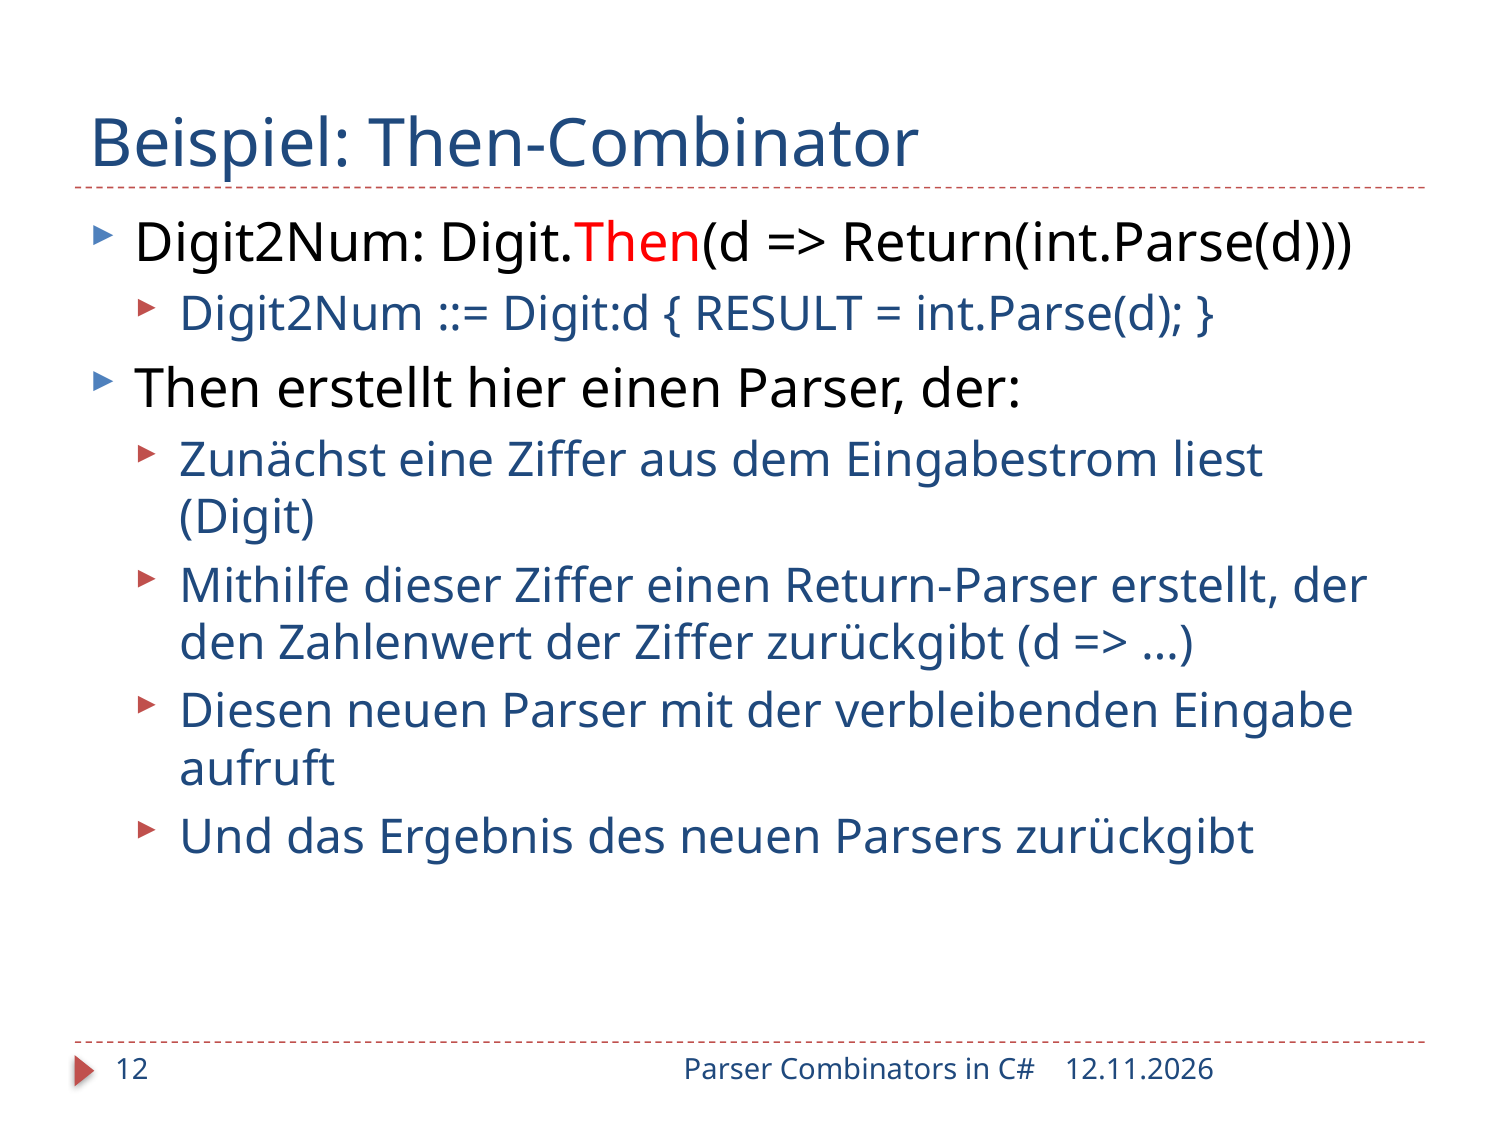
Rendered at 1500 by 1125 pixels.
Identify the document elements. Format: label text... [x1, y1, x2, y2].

title Beispiel: Then-Combinator [75, 24, 1425, 188]
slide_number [1051, 1042, 1426, 1103]
footer Parser Combinators in C# [475, 1042, 1051, 1103]
slide_number 12 [100, 1042, 426, 1103]
list Digit2Num: Digit.Then(d => Return(int.Parse(d))) Digit2Num ::= Digit:d { RESULT = int.Parse(d); } Then erstellt hier einen Parser, der: Zunächst eine Ziffer aus dem Eingabestrom liest (Digit) Mithilfe dieser Ziffer einen Return-Parser erstellt, der den Zahlenwert der Ziffer zurückgibt (d => …) Diesen neuen Parser mit der verbleibenden Eingabe aufruft Und das Ergebnis des neuen Parsers zurückgibt [75, 200, 1425, 1010]
